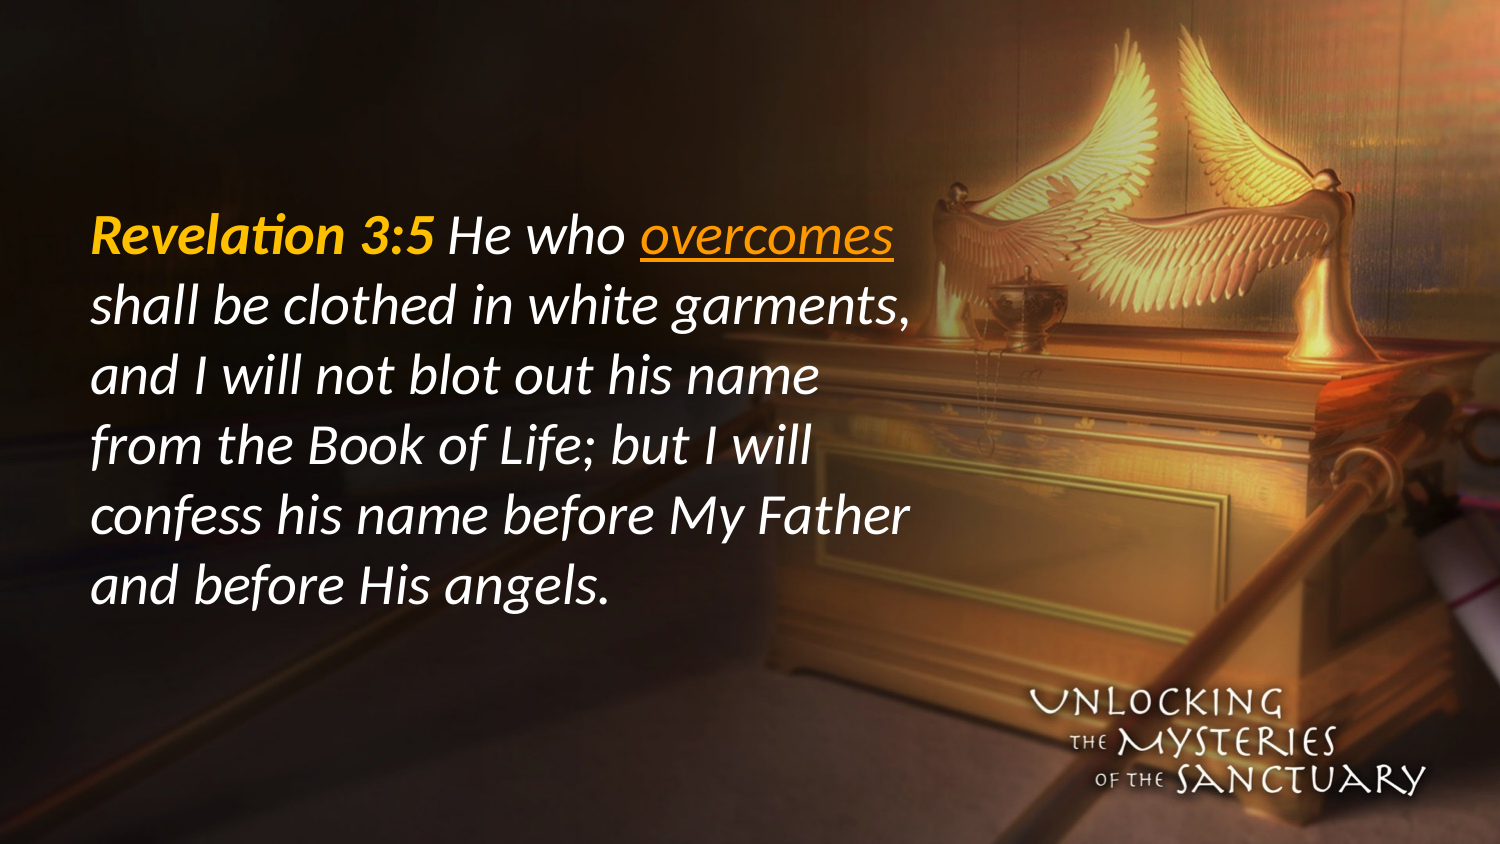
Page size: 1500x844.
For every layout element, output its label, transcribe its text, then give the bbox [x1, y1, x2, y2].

list Revelation 3:5 He who overcomes shall be clothed in white garments, and I will not blot out his name from the Book of Life; but I will confess his name before My Father and before His angels. [75, 188, 950, 754]
picture [0, 0, 1500, 844]
